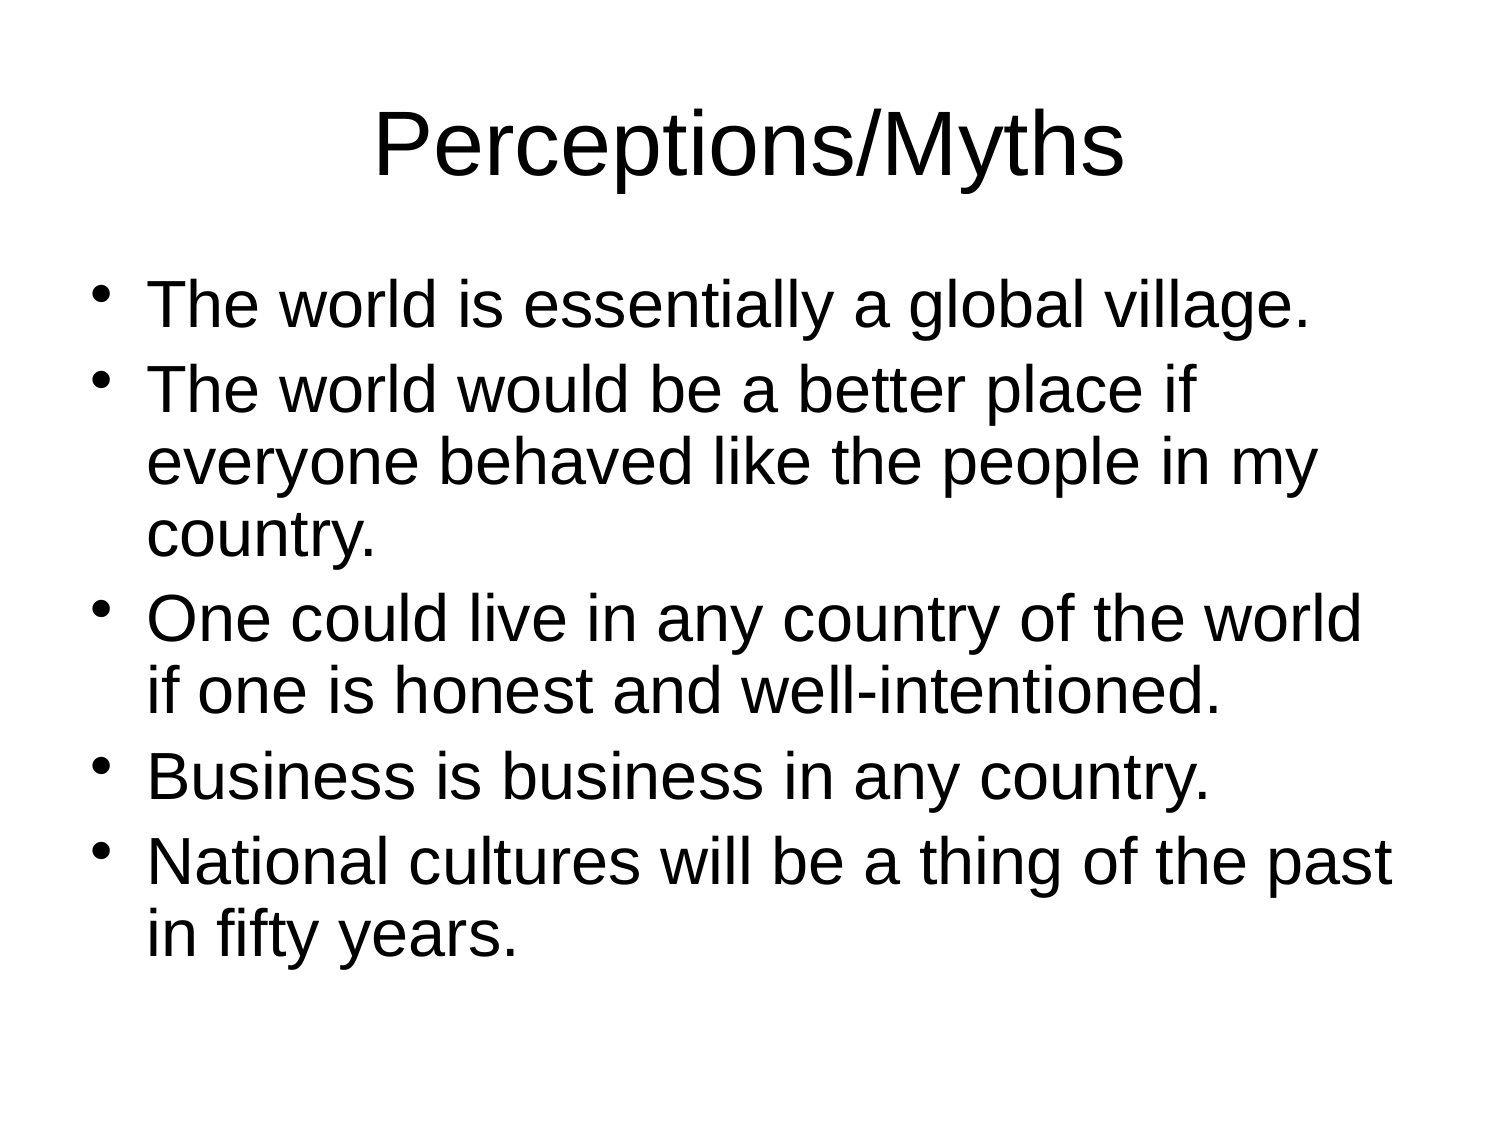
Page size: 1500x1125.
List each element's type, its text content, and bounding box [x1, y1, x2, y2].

title Perceptions/Myths [74, 44, 1426, 233]
list The world is essentially a global village. The world would be a better place if everyone behaved like the people in my country. One could live in any country of the world if one is honest and well-intentioned. Business is business in any country. National cultures will be a thing of the past in fifty years. [74, 262, 1426, 1006]
